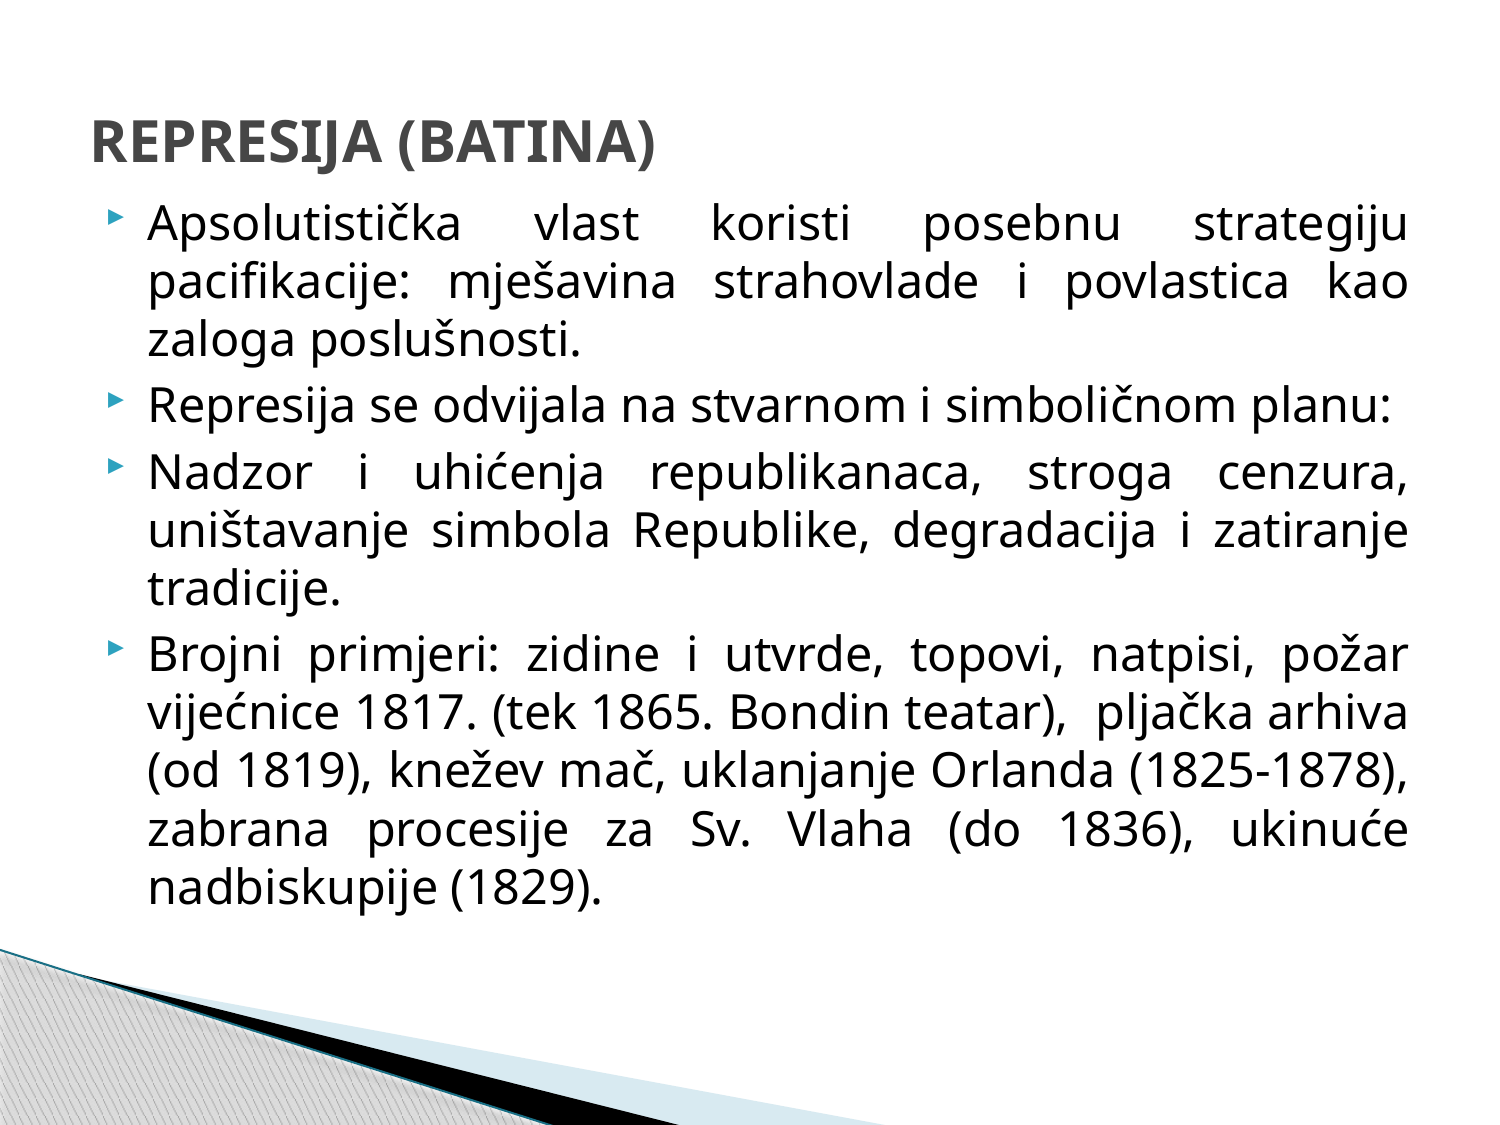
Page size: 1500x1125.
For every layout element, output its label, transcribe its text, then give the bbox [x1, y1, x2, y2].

title REPRESIJA (BATINA) [75, 45, 1425, 233]
list Apsolutistička vlast koristi posebnu strategiju pacifikacije: mješavina strahovlade i povlastica kao zaloga poslušnosti. Represija se odvijala na stvarnom i simboličnom planu: Nadzor i uhićenja republikanaca, stroga cenzura, uništavanje simbola Republike, degradacija i zatiranje tradicije. Brojni primjeri: zidine i utvrde, topovi, natpisi, požar vijećnice 1817. (tek 1865. Bondin teatar), pljačka arhiva (od 1819), knežev mač, uklanjanje Orlanda (1825-1878), zabrana procesije za Sv. Vlaha (do 1836), ukinuće nadbiskupije (1829). [75, 233, 1425, 986]
